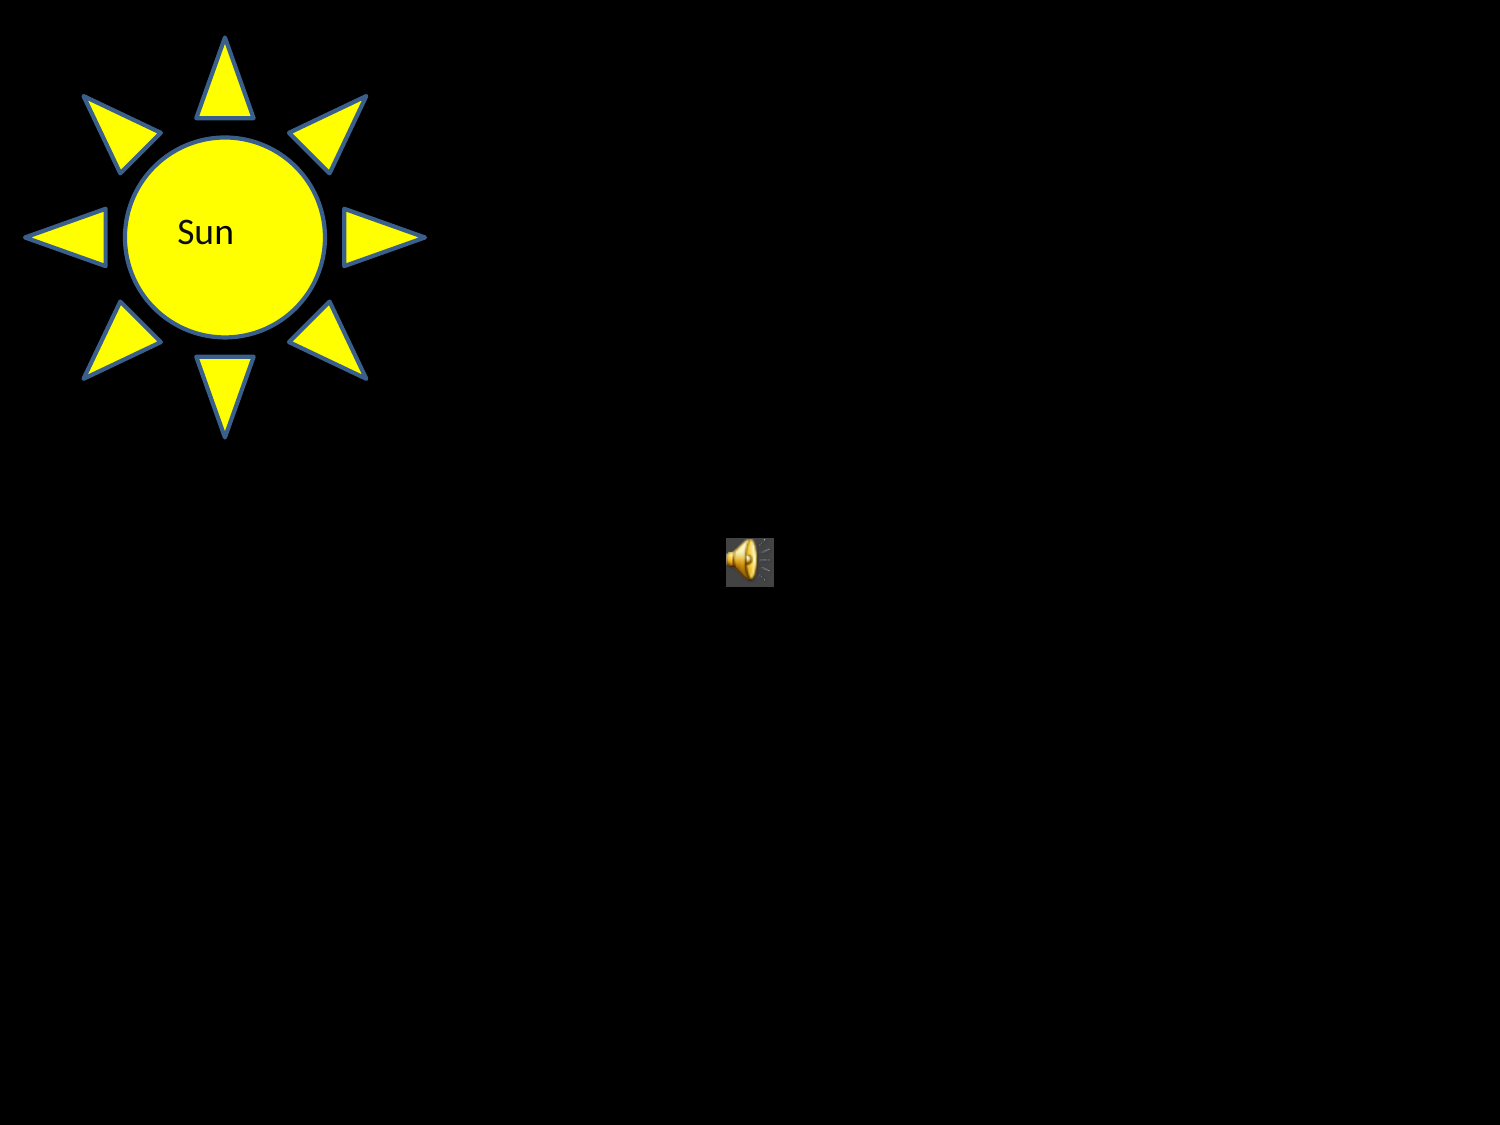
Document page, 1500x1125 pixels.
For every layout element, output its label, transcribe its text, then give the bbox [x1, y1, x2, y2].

text_box [81, 94, 163, 176]
picture [724, 537, 776, 588]
text_box [81, 299, 163, 381]
text_box [286, 94, 369, 176]
text_box [122, 135, 328, 340]
text_box Sun [162, 199, 275, 260]
text_box [22, 206, 108, 269]
text_box [342, 206, 428, 269]
text_box [194, 35, 256, 121]
text_box [194, 354, 256, 440]
text_box [286, 299, 369, 381]
